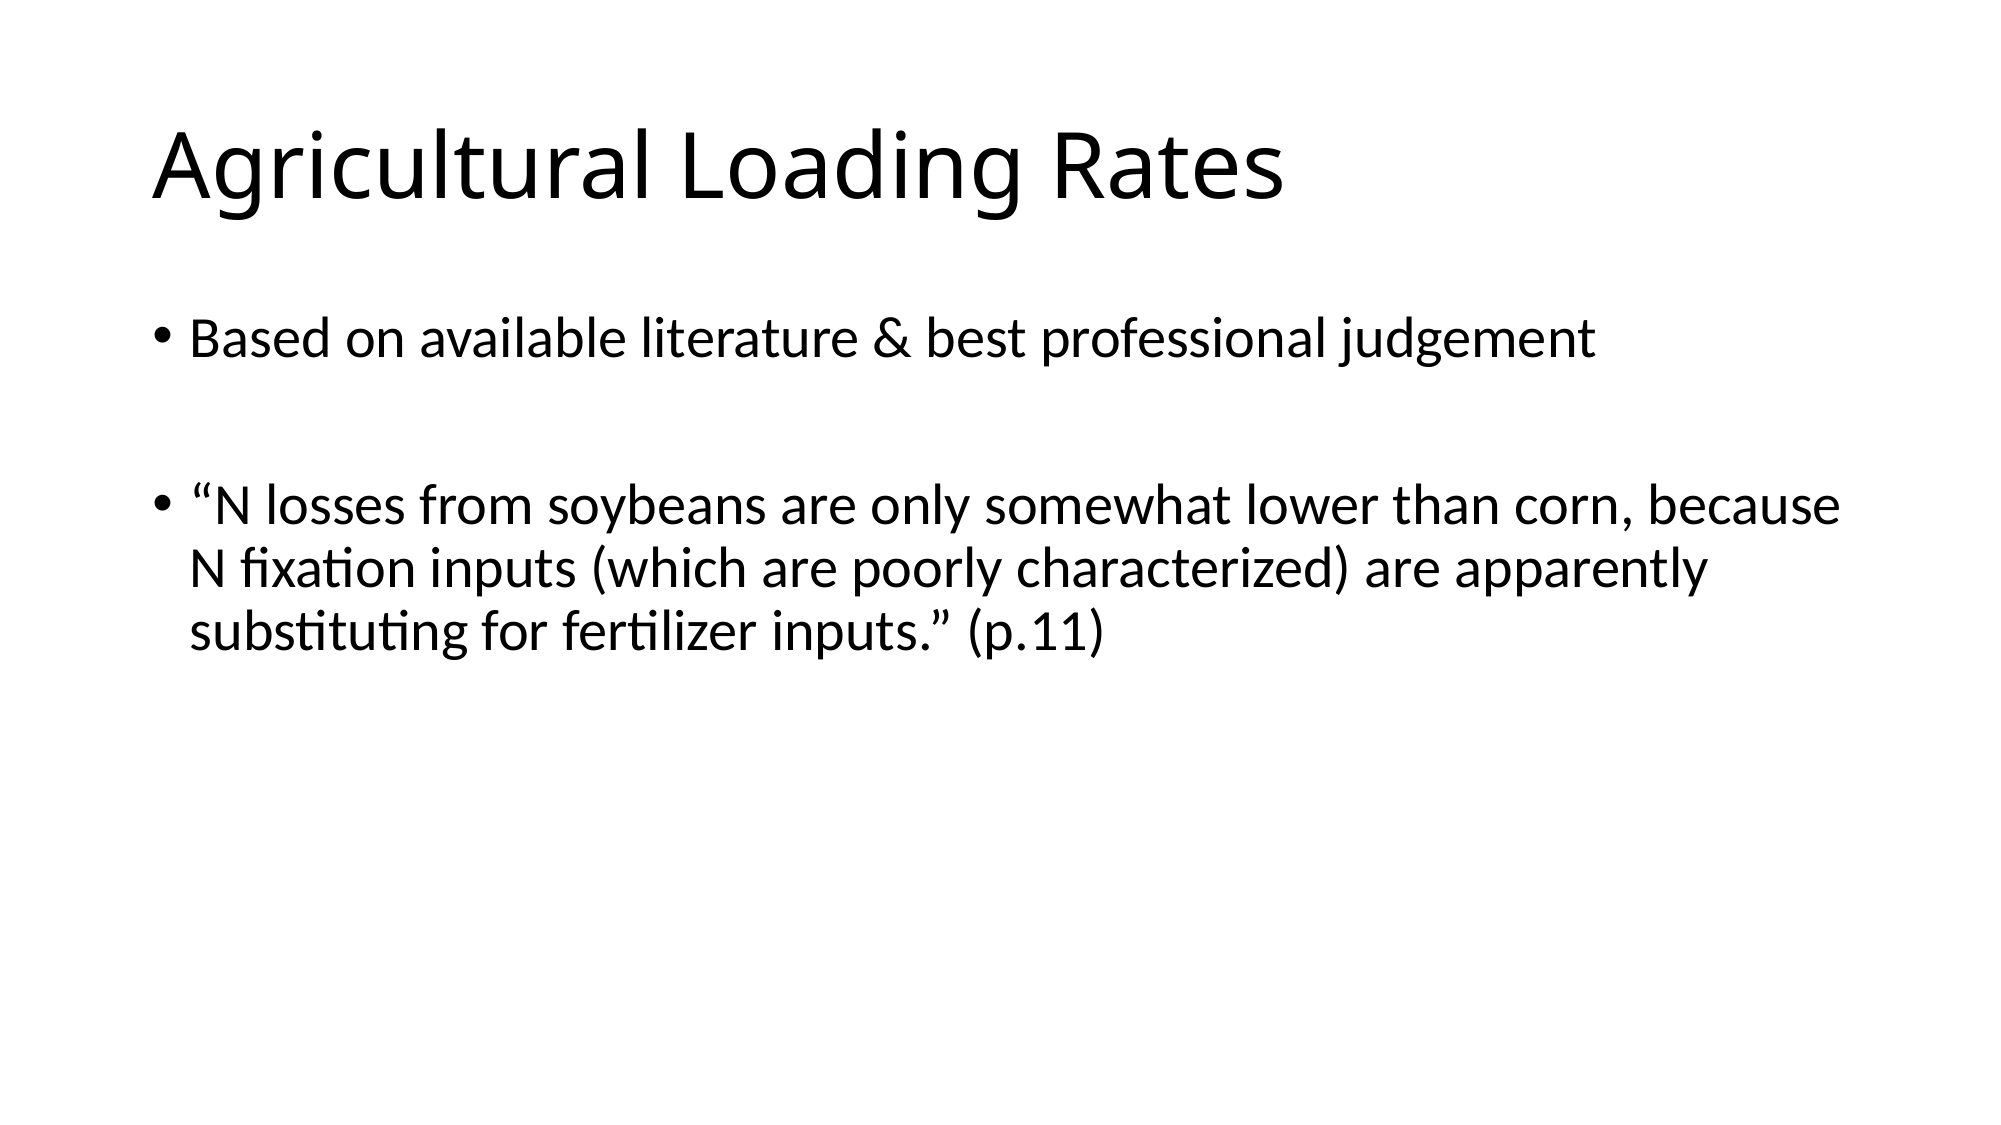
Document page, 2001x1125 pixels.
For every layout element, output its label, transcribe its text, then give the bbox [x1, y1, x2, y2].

title Agricultural Loading Rates [137, 59, 1863, 278]
list Based on available literature & best professional judgement “N losses from soybeans are only somewhat lower than corn, because N fixation inputs (which are poorly characterized) are apparently substituting for fertilizer inputs.” (p.11) [137, 299, 1863, 1014]
